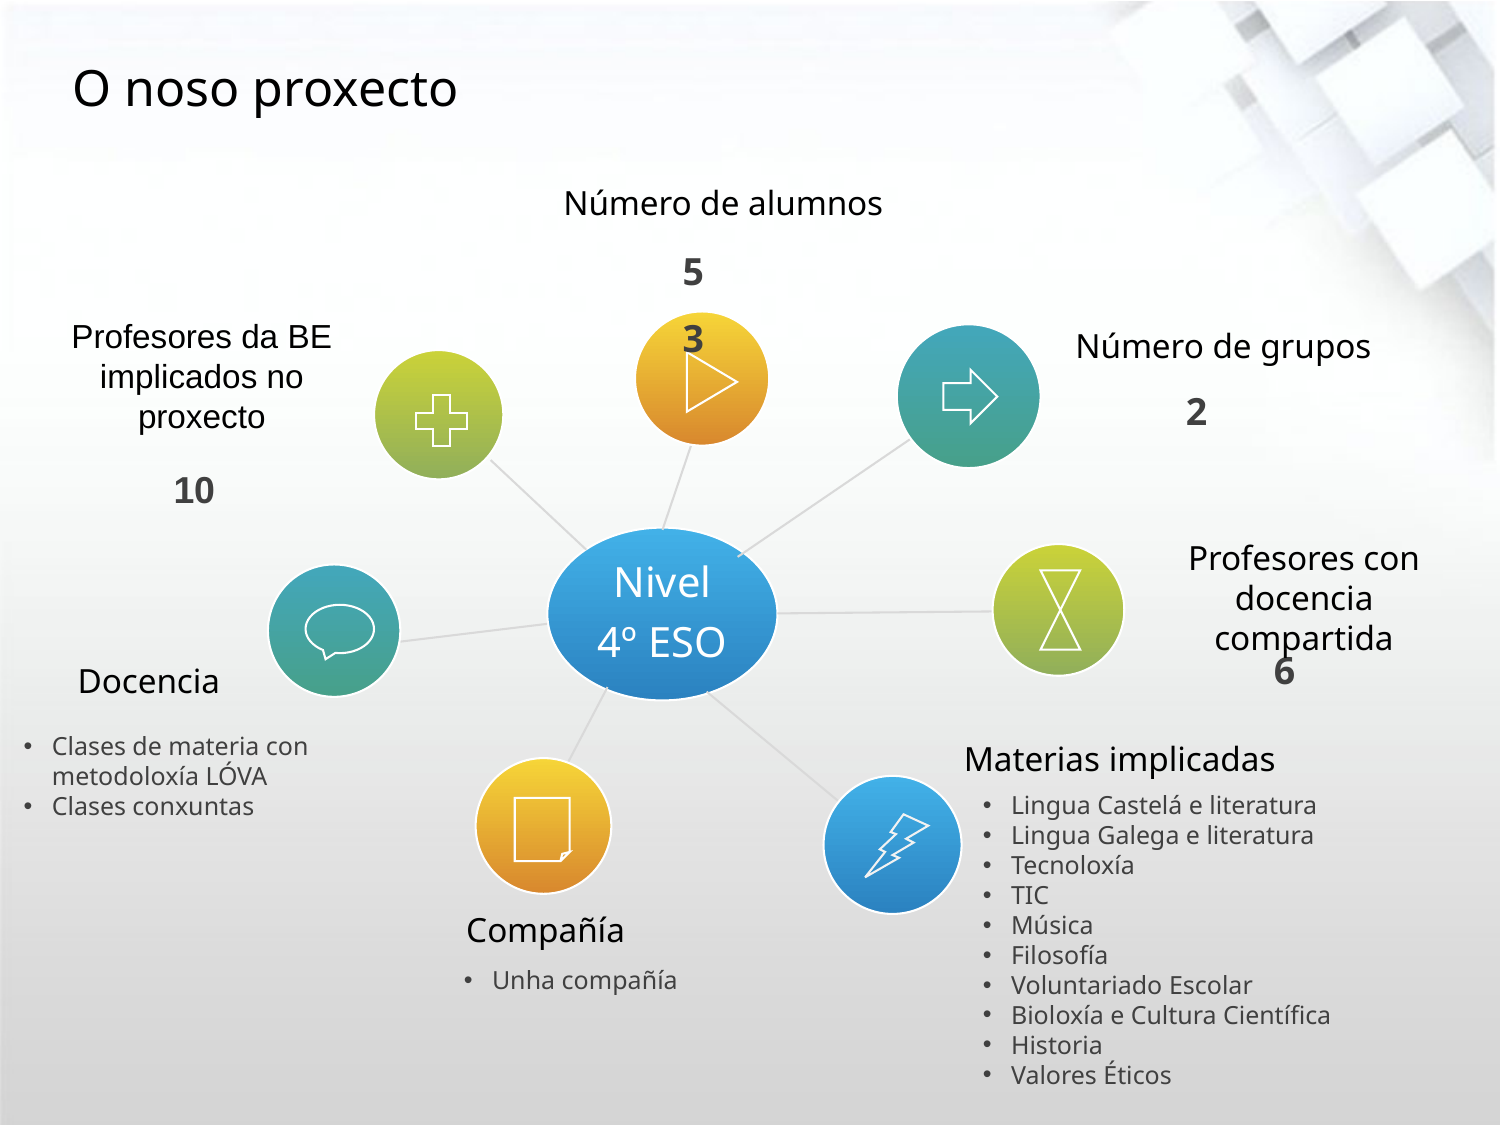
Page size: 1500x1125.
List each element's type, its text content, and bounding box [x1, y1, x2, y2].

text_box Número de alumnos [546, 175, 901, 230]
text_box Clases de materia con metodoloxía LÓVA Clases conxuntas [9, 723, 267, 828]
text_box Número de grupos [1125, 317, 1412, 372]
text_box Unha compañía [449, 957, 905, 1002]
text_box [267, 311, 1125, 914]
picture [0, 1, 1500, 1125]
text_box Materias implicadas [1125, 730, 1297, 786]
text_box 2 [1163, 372, 1230, 441]
text_box Profesores con docencia compartida [1128, 530, 1481, 665]
text_box O noso proxecto [57, 48, 508, 184]
text_box Docencia [24, 653, 267, 708]
text_box Compañía [421, 914, 670, 957]
text_box Profesores da BE implicados no proxecto [18, 307, 386, 442]
text_box 53 [667, 217, 738, 311]
text_box 10 [133, 442, 255, 519]
text_box 6 [1207, 665, 1362, 700]
text_box Lingua Castelá e literatura Lingua Galega e literatura Tecnoloxía TIC Música Filosofía Voluntariado Escolar Bioloxía e Cultura Científica Historia Valores Éticos [968, 782, 1425, 1125]
